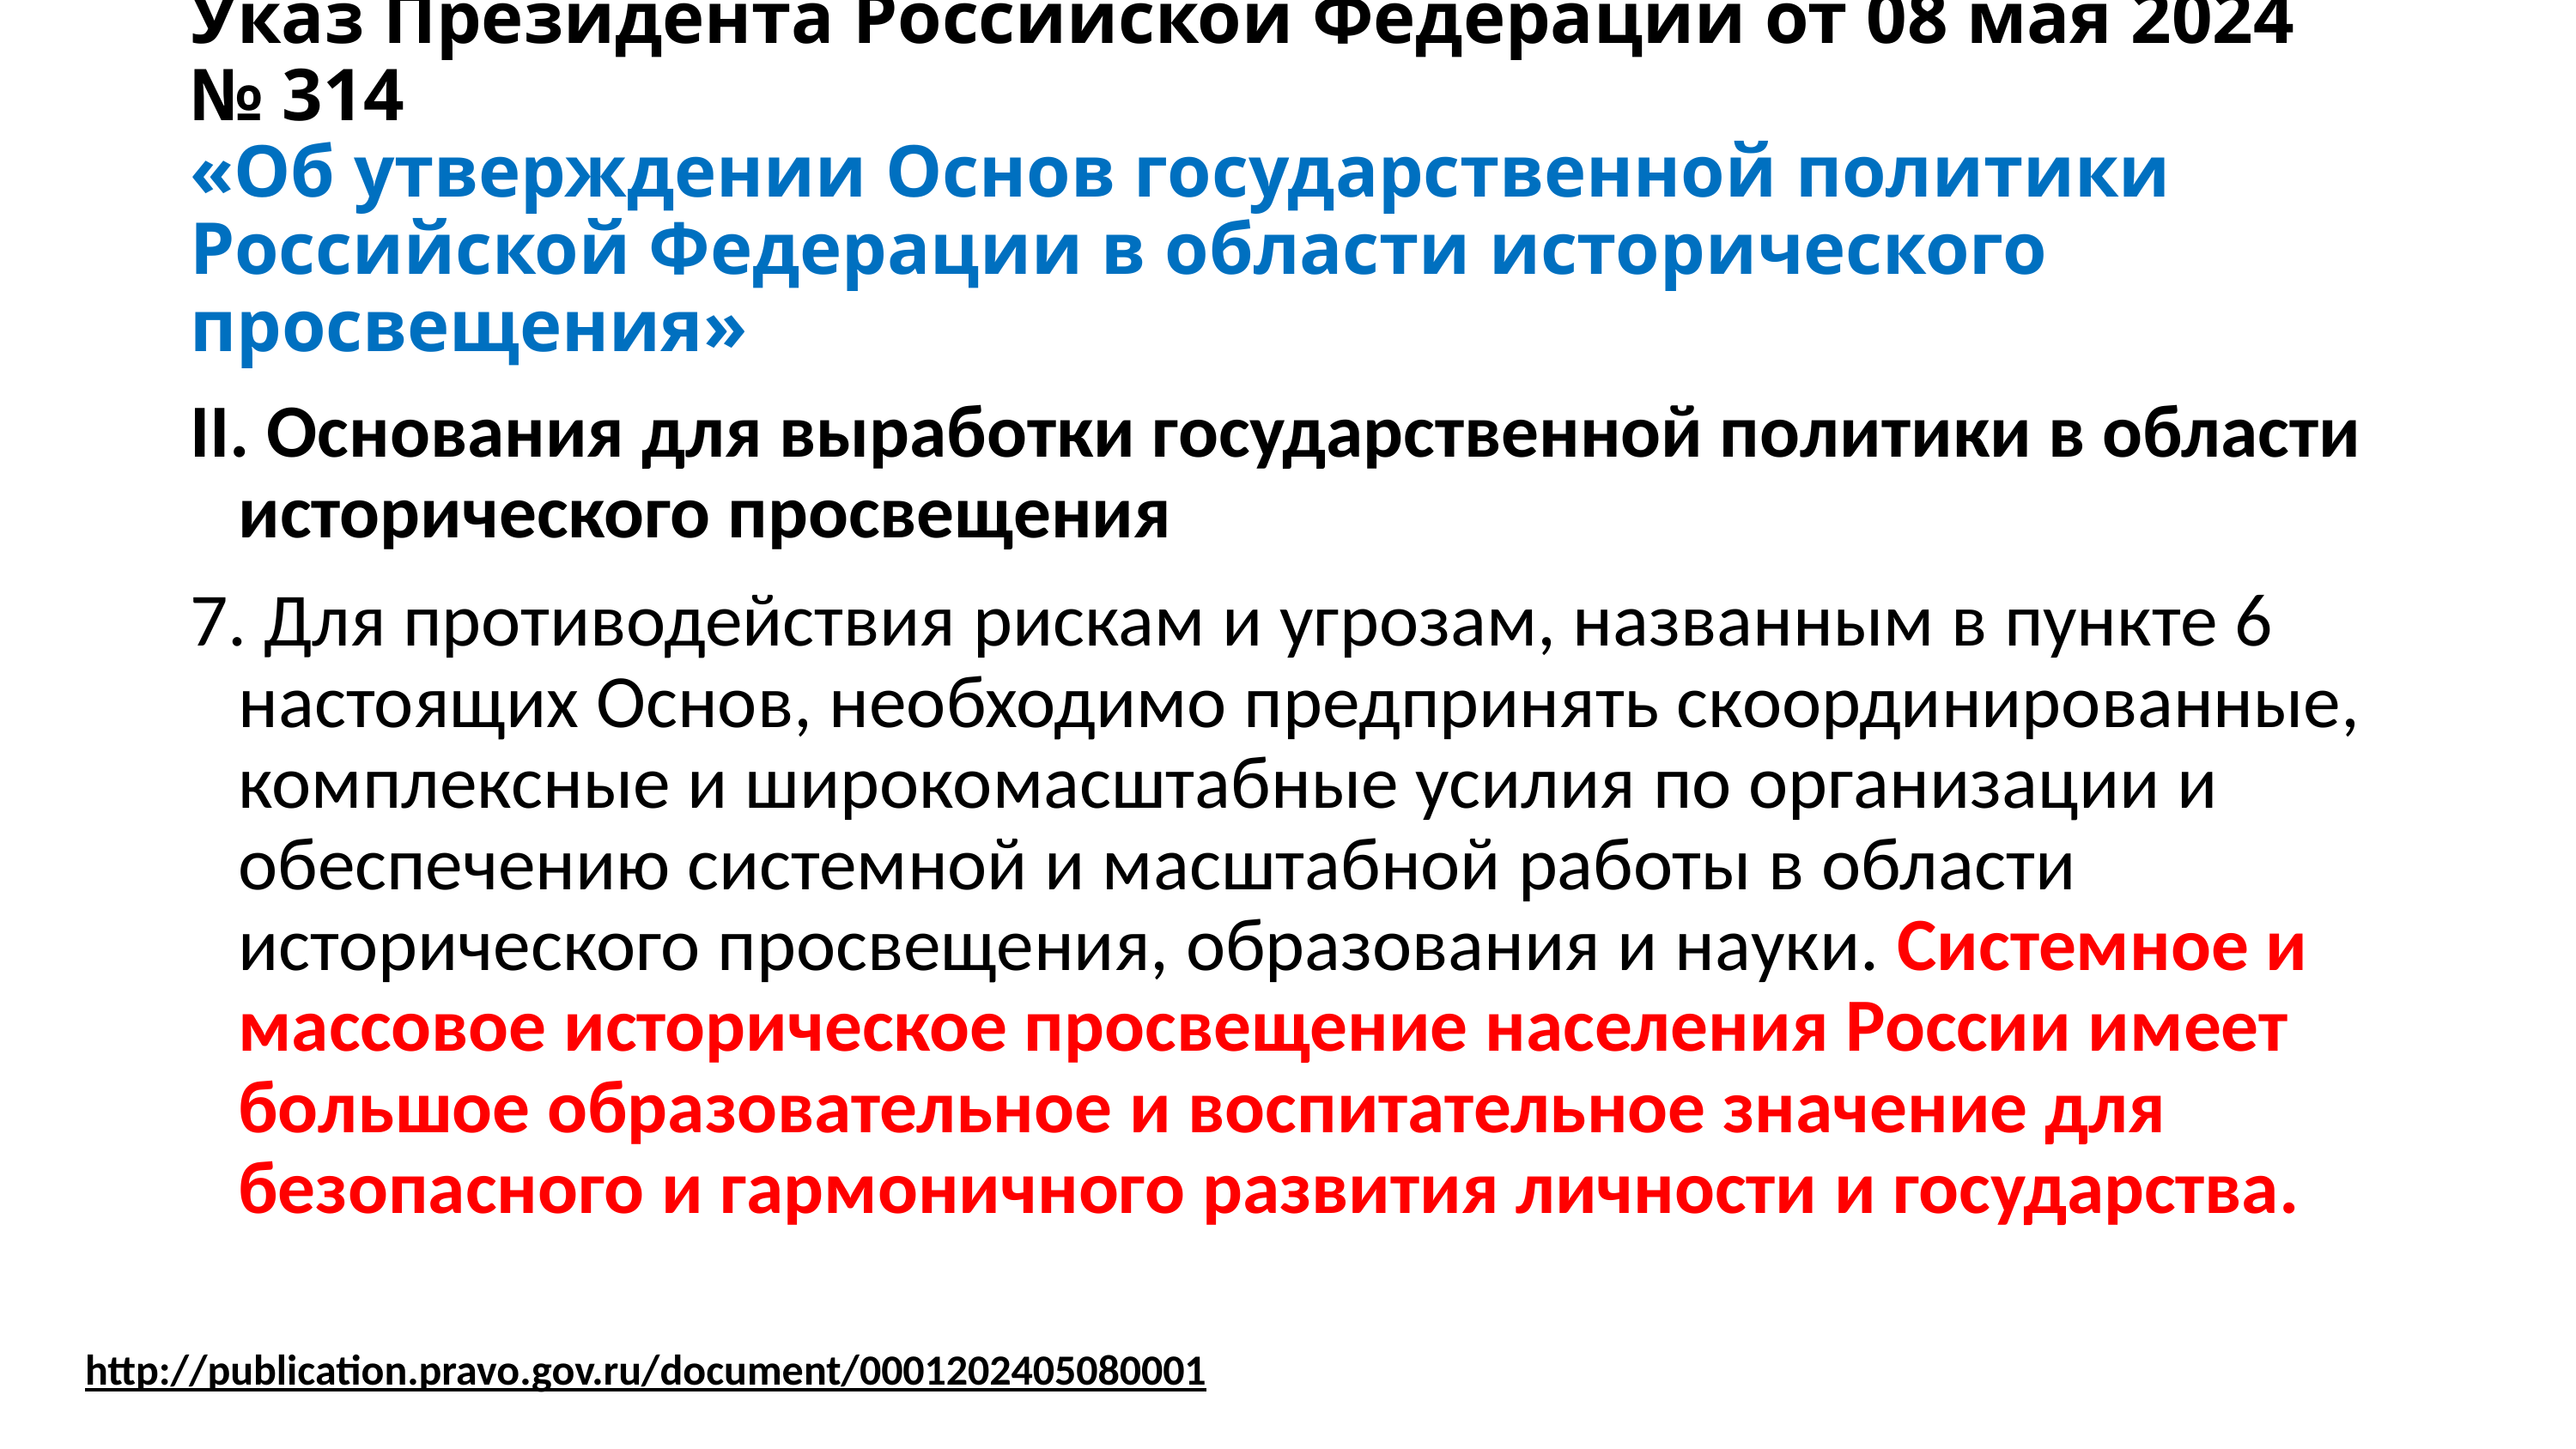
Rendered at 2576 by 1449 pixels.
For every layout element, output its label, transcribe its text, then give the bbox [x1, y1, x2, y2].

text_box http://publication.pravo.gov.ru/document/0001202405080001 [72, 1336, 1230, 1401]
list II. Основания для выработки государственной политики в области исторического просвещения 7. Для противодействия рискам и угрозам, названным в пункте 6 настоящих Основ, необходимо предпринять скоординированные, комплексные и широкомасштабные усилия по организации и обеспечению системной и масштабной работы в области исторического просвещения, образования и науки. Системное и массовое историческое просвещение населения России имеет большое образовательное и воспитательное значение для безопасного и гармоничного развития личности и государства. [177, 385, 2399, 1305]
title Указ Президента Российской Федерации от 08 мая 2024 № 314 «Об утверждении Основ государственной политики Российской Федерации в области исторического просвещения» [177, 76, 2399, 357]
